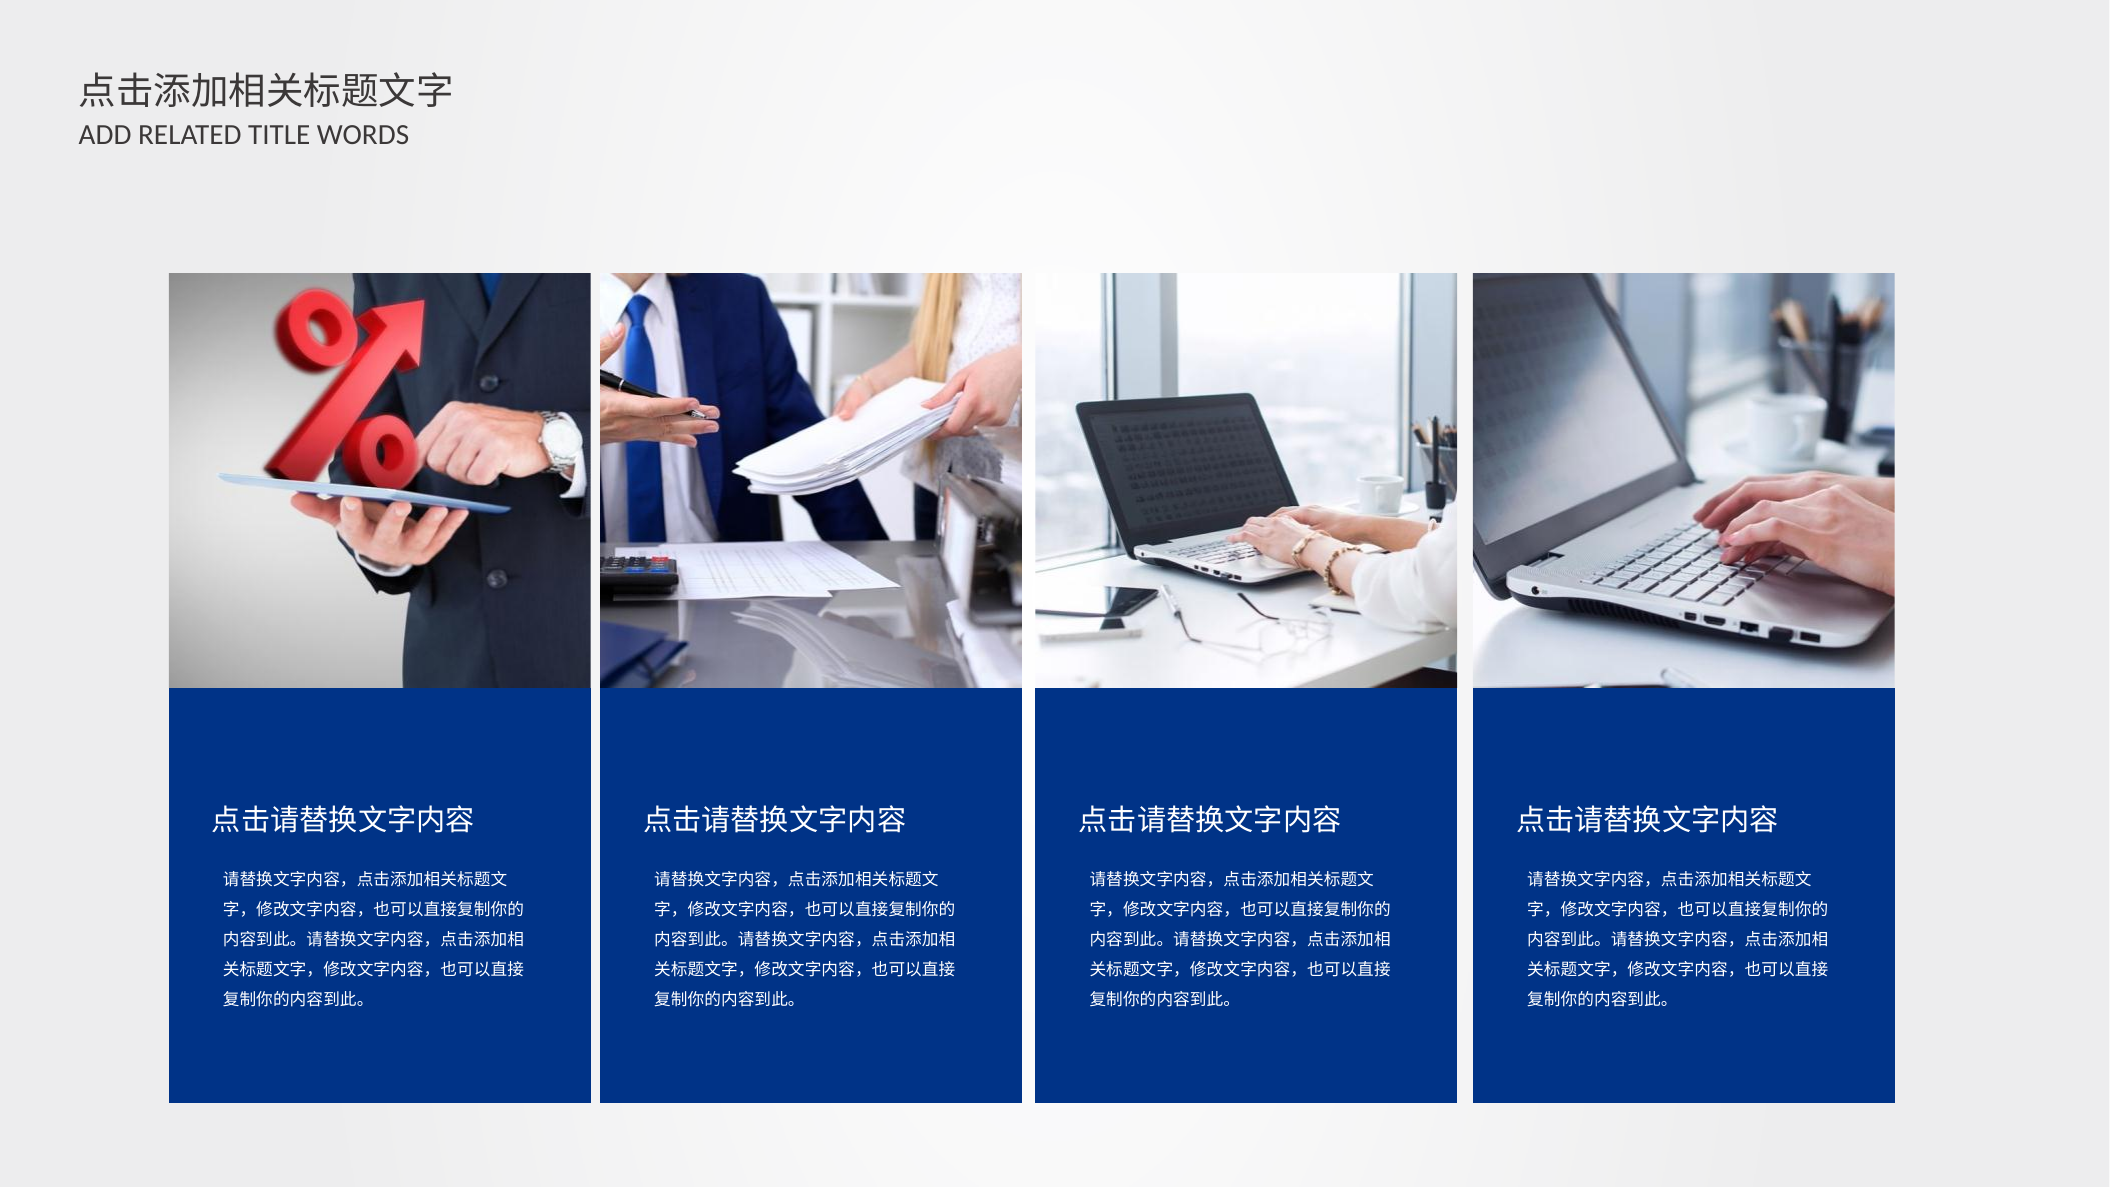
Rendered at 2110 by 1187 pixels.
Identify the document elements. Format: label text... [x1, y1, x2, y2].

text_box ADD RELATED TITLE WORDS [62, 107, 426, 159]
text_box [168, 273, 591, 1103]
text_box 点击添加相关标题文字 [62, 59, 470, 121]
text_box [1035, 273, 1458, 1103]
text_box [1472, 273, 1895, 1103]
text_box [599, 273, 1022, 1103]
picture [0, 0, 2110, 1187]
